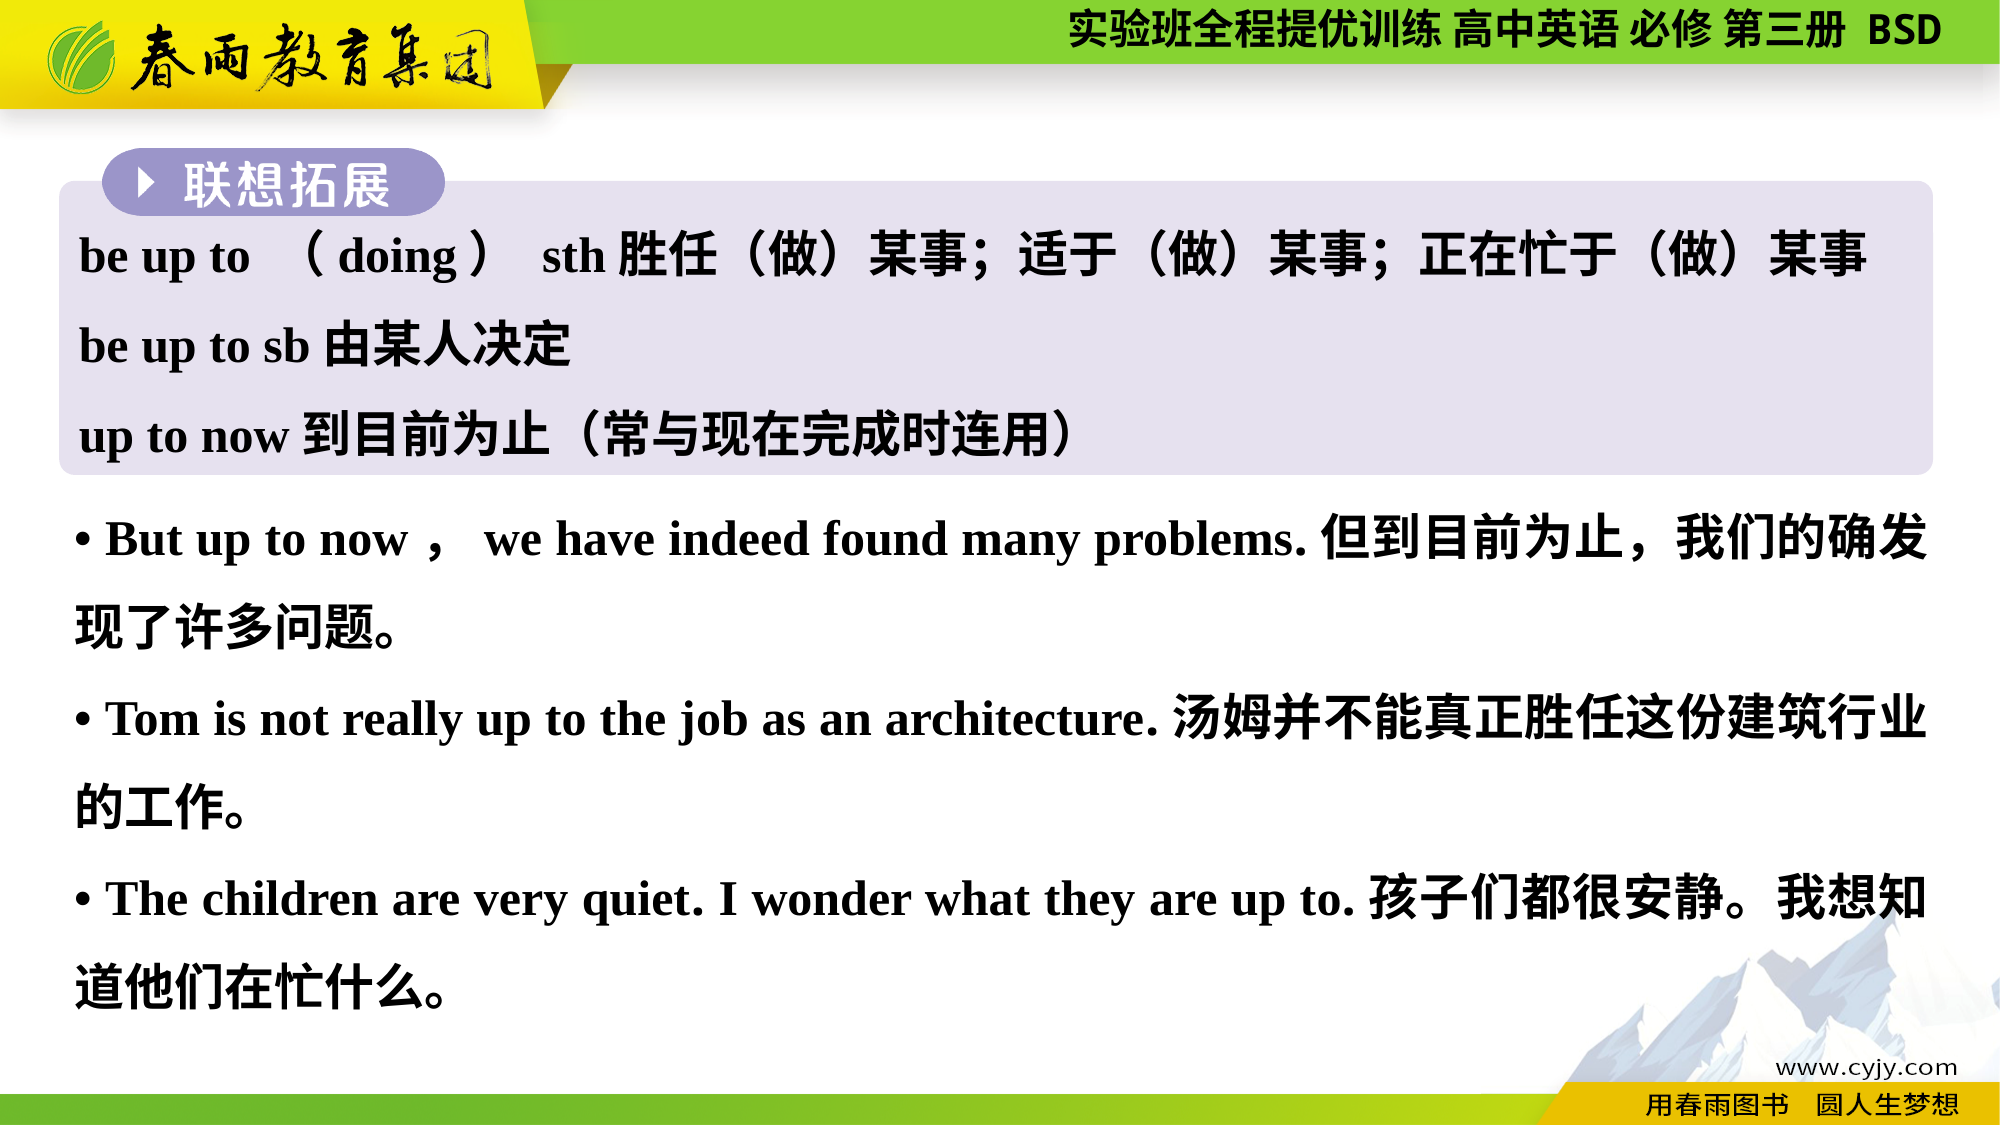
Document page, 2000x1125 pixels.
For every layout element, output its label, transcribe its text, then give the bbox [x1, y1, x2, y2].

text_box be up to （doing） sth胜任（做）某事；适于（做）某事；正在忙于（做）某事 be up to sb由某人决定 up to now到目前为止（常与现在完成时连用） [59, 180, 1934, 468]
picture [0, 0, 2000, 1125]
list • But up to now，we have indeed found many problems.但到目前为止，我们的确发现了许多问题。 • Tom is not really up to the job as an architecture.汤姆并不能真正胜任这份建筑行业的工作。 • The children are very quiet. I wonder what they are up to.孩子们都很安静。我想知道他们在忙什么。 [59, 468, 1944, 1017]
